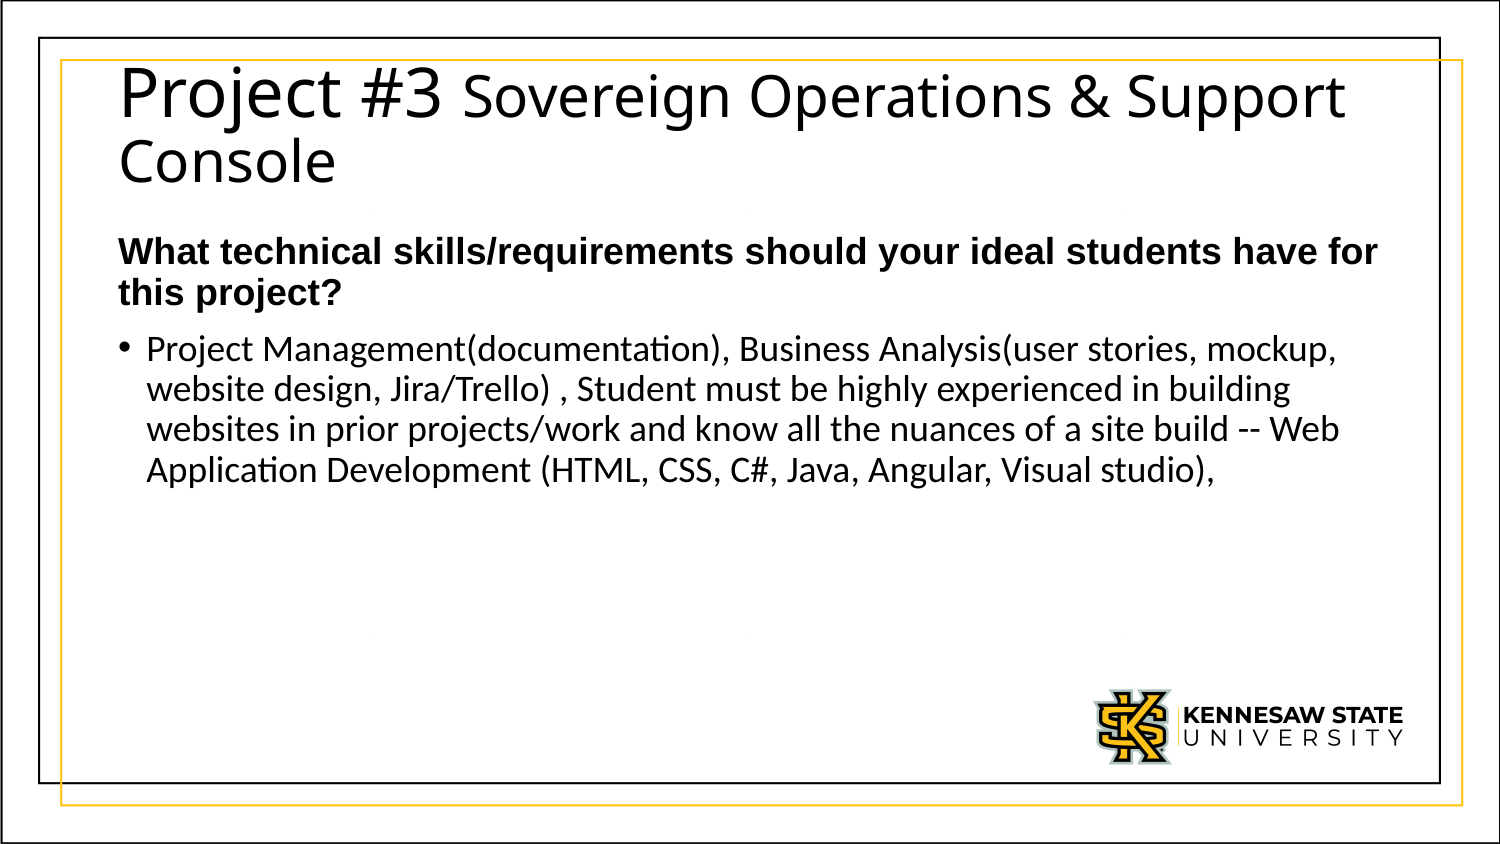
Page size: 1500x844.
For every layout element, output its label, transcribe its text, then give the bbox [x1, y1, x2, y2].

title Project #3 Sovereign Operations & Support Console [103, 44, 1397, 208]
picture [0, 0, 1500, 844]
list What technical skills/requirements should your ideal students have for this project? Project Management(documentation), Business Analysis(user stories, mockup, website design, Jira/Trello) , Student must be highly experienced in building websites in prior projects/work and know all the nuances of a site build -- Web Application Development (HTML, CSS, C#, Java, Angular, Visual studio), [103, 224, 1397, 760]
